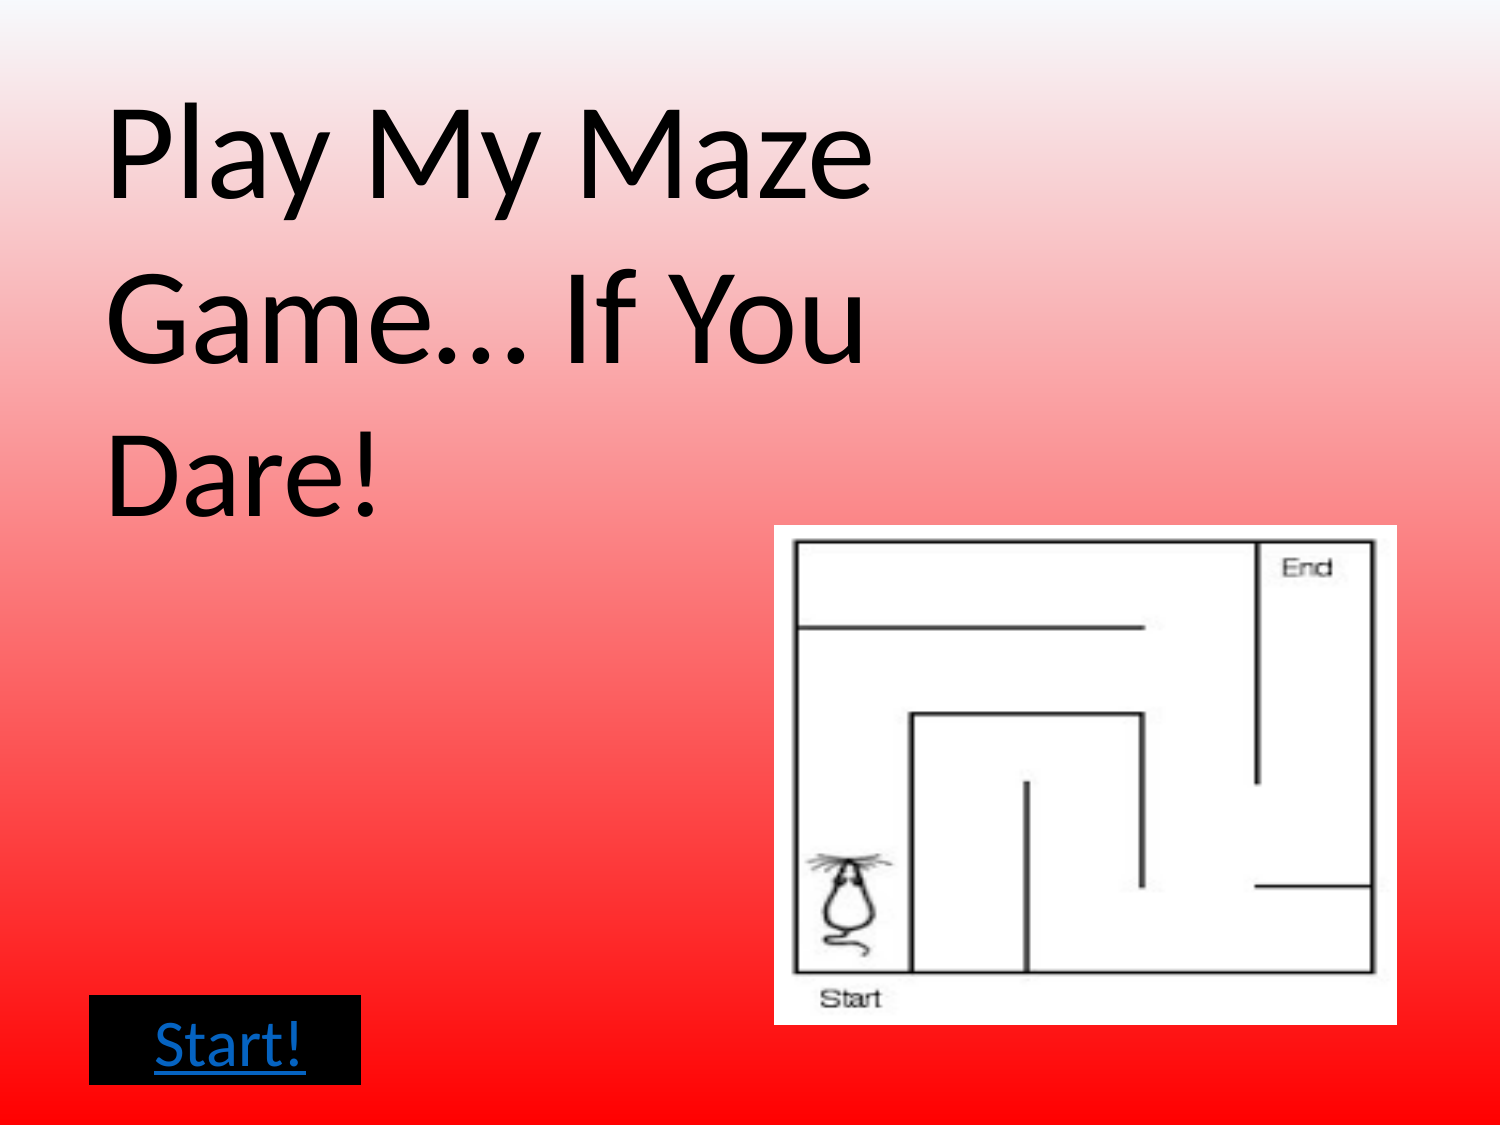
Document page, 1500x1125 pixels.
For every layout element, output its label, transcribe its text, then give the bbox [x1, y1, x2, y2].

text_box [89, 995, 139, 1085]
text_box Play My Maze Game… If You Dare! [89, 54, 1191, 549]
text_box Start! [139, 992, 361, 1087]
picture [774, 525, 1397, 1025]
